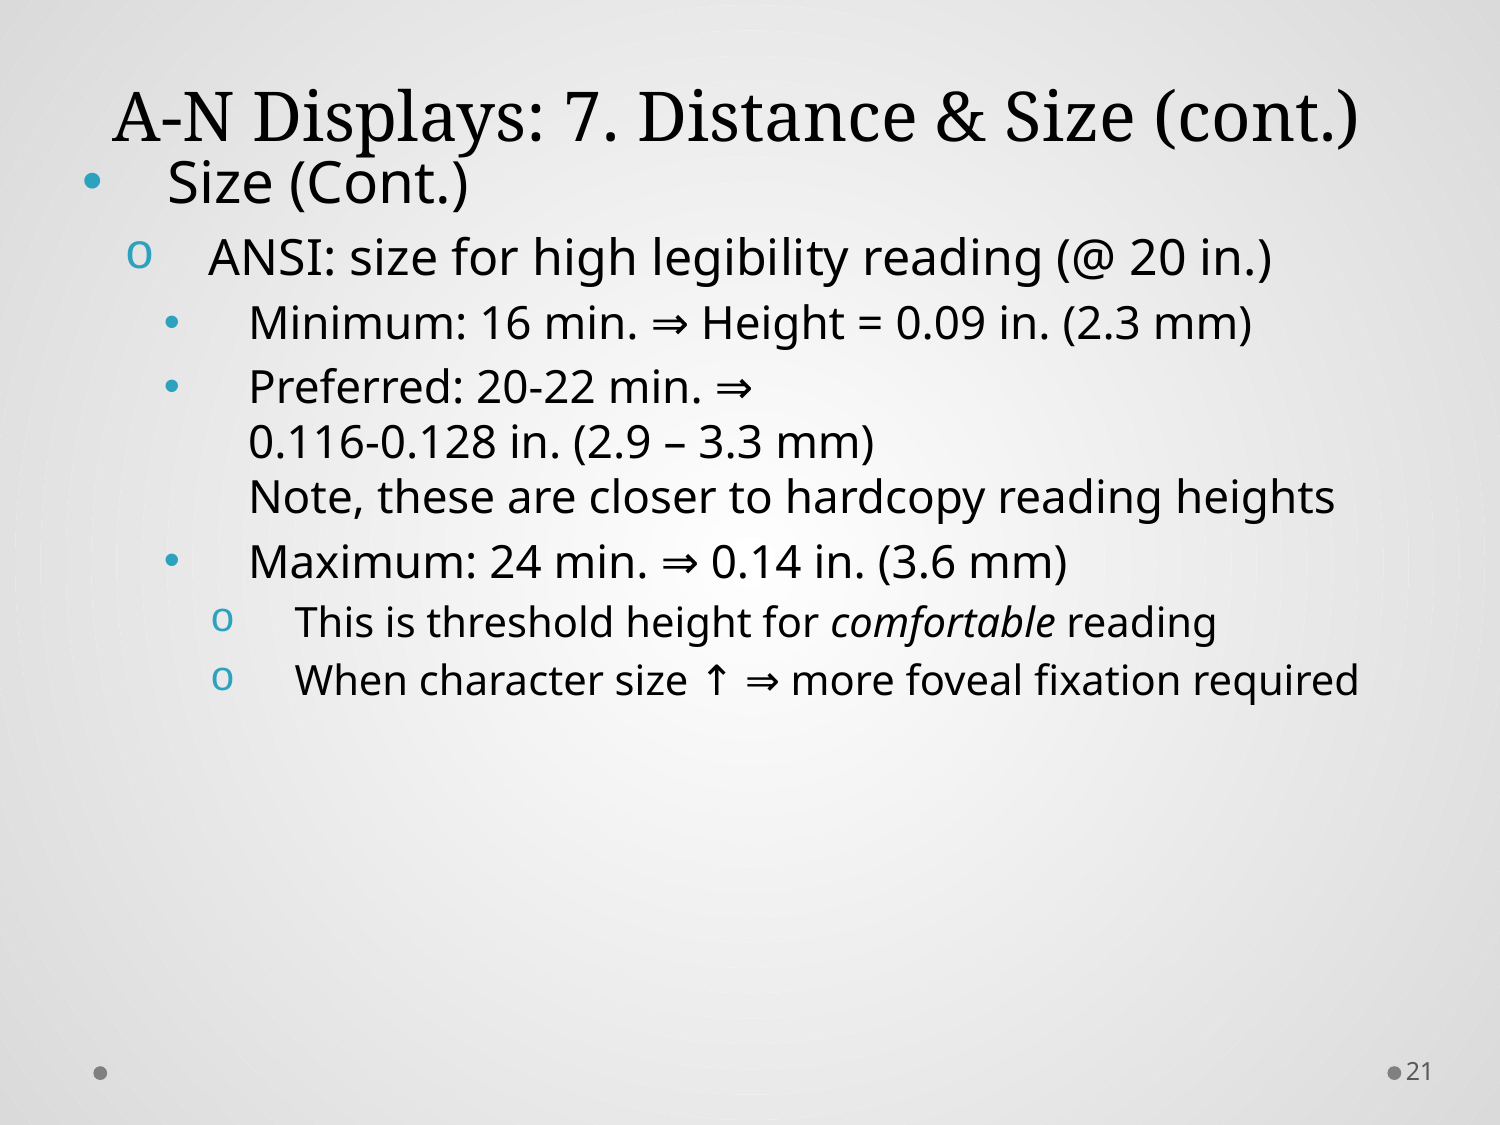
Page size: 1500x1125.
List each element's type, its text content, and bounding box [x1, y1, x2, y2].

slide_number 21 [1401, 1042, 1494, 1103]
title A-N Displays: 7. Distance & Size (cont.) [62, 62, 1413, 137]
list Size (Cont.) ANSI: size for high legibility reading (@ 20 in.) Minimum: 16 min. ⇒ Height = 0.09 in. (2.3 mm) Preferred: 20-22 min. ⇒ 0.116-0.128 in. (2.9 – 3.3 mm) Note, these are closer to hardcopy reading heights Maximum: 24 min. ⇒ 0.14 in. (3.6 mm) This is threshold height for comfortable reading When character size ↑ ⇒ more foveal fixation required [50, 137, 1425, 1113]
